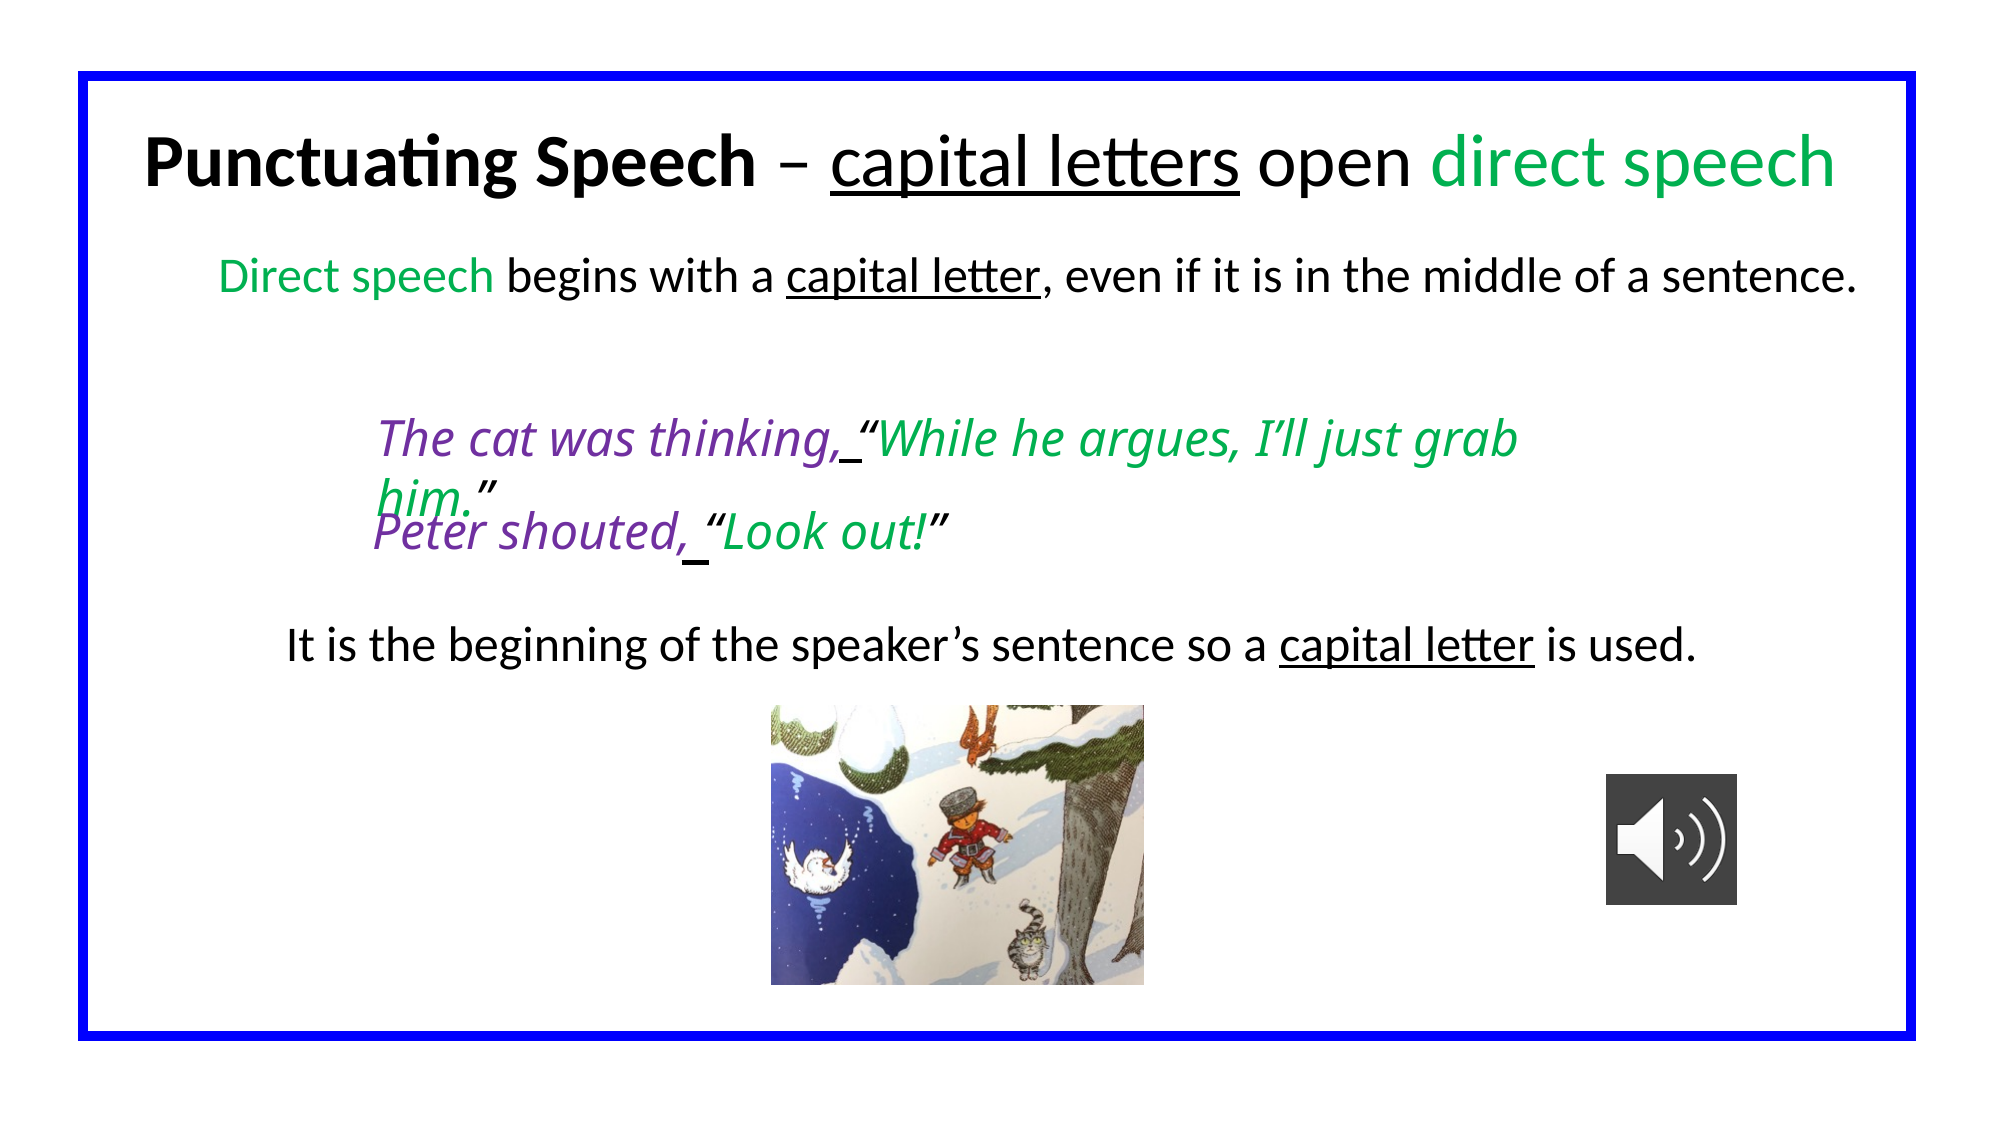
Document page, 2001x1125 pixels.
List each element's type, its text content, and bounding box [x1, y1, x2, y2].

text_box Direct speech begins with a capital letter, even if it is in the middle of a sentence. [166, 235, 1911, 311]
text_box It is the beginning of the speaker’s sentence so a capital letter is used. [119, 604, 1864, 679]
text_box Peter shouted, “Look out!” [357, 492, 1493, 568]
picture [770, 705, 1144, 985]
picture [1604, 772, 1739, 906]
text_box [82, 75, 1912, 1037]
text_box Punctuating Speech – capital letters open direct speech [129, 103, 1865, 299]
text_box The cat was thinking, “While he argues, I’ll just grab him.” [362, 399, 1596, 534]
